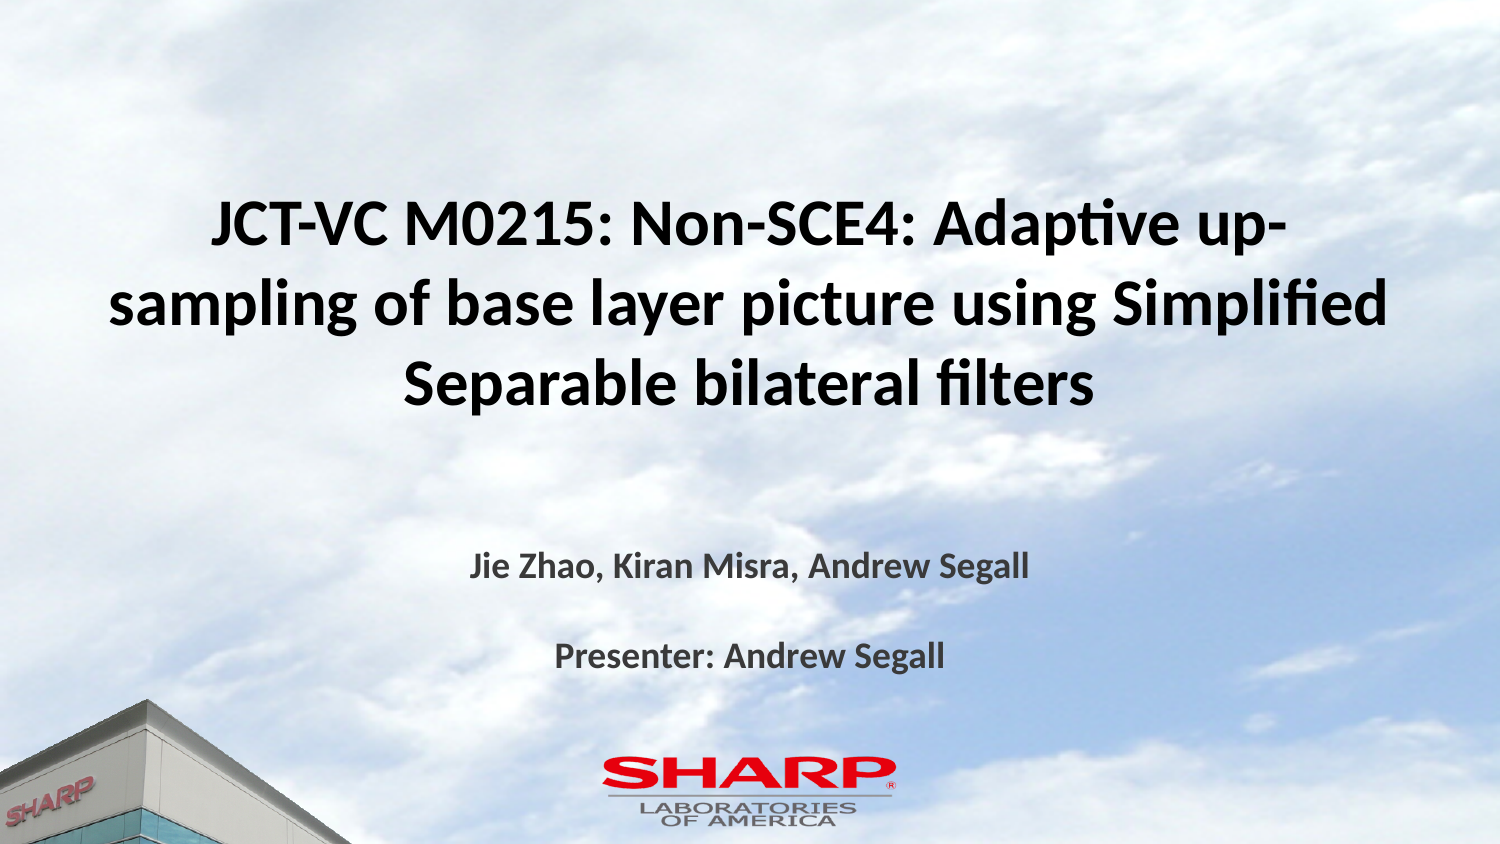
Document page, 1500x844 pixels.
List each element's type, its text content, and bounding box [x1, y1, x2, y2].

title JCT-VC M0215: Non-SCE4: Adaptive up-sampling of base layer picture using Simplified Separable bilateral filters [72, 138, 1428, 460]
picture [0, 0, 1500, 844]
subtitle Jie Zhao, Kiran Misra, Andrew Segall Presenter: Andrew Segall [312, 534, 1189, 711]
